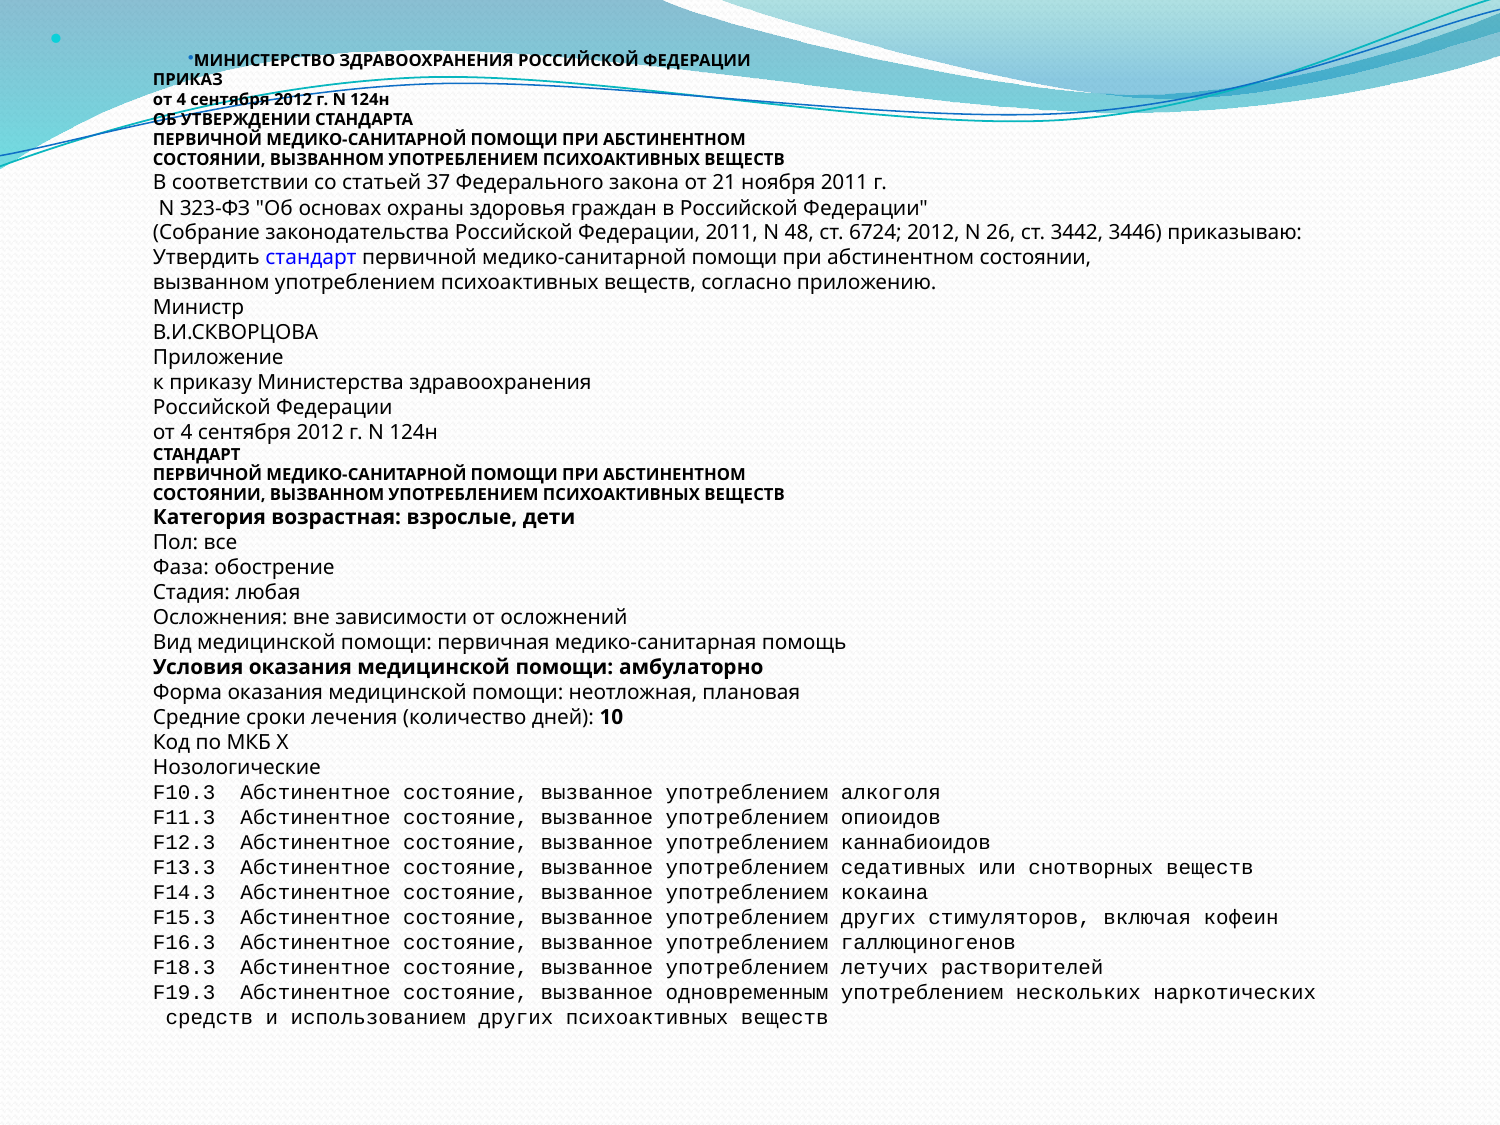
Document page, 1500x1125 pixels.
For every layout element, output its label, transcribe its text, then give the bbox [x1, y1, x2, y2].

list [34, 23, 1477, 1102]
text_box МИНИСТЕРСТВО ЗДРАВООХРАНЕНИЯ РОССИЙСКОЙ ФЕДЕРАЦИИ ПРИКАЗ от 4 сентября 2012 г. N 124н ОБ УТВЕРЖДЕНИИ СТАНДАРТА ПЕРВИЧНОЙ МЕДИКО-САНИТАРНОЙ ПОМОЩИ ПРИ АБСТИНЕНТНОМ СОСТОЯНИИ, ВЫЗВАННОМ УПОТРЕБЛЕНИЕМ ПСИХОАКТИВНЫХ ВЕЩЕСТВ В соответствии со статьей 37 Федерального закона от 21 ноября 2011 г. N 323-ФЗ "Об основах охраны здоровья граждан в Российской Федерации" (Собрание законодательства Российской Федерации, 2011, N 48, ст. 6724; 2012, N 26, ст. 3442, 3446) приказываю: Утвердить стандарт первичной медико-санитарной помощи при абстинентном состоянии, вызванном употреблением психоактивных веществ, согласно приложению. Министр В.И.СКВОРЦОВА Приложение к приказу Министерства здравоохранения Российской Федерации от 4 сентября 2012 г. N 124н СТАНДАРТ ПЕРВИЧНОЙ МЕДИКО-САНИТАРНОЙ ПОМОЩИ ПРИ АБСТИНЕНТНОМ СОСТОЯНИИ, ВЫЗВАННОМ УПОТРЕБЛЕНИЕМ ПСИХОАКТИВНЫХ ВЕЩЕСТВ Категория возрастная: взрослые, дети Пол: все Фаза: обострение Стадия: любая Осложнения: вне зависимости от осложнений Вид медицинской помощи: первичная медико-санитарная помощь Условия оказания медицинской помощи: амбулаторно Форма оказания медицинской помощи: неотложная, плановая Средние сроки лечения (количество дней): 10 Код по МКБ X Нозологические F10.3 Абстинентное состояние, вызванное употреблением алкоголя F11.3 Абстинентное состояние, вызванное употреблением опиоидов F12.3 Абстинентное состояние, вызванное употреблением каннабиоидов F13.3 Абстинентное состояние, вызванное употреблением седативных или снотворных веществ F14.3 Абстинентное состояние, вызванное употреблением кокаина F15.3 Абстинентное состояние, вызванное употреблением других стимуляторов, включая кофеин F16.3 Абстинентное состояние, вызванное употреблением галлюциногенов F18.3 Абстинентное состояние, вызванное употреблением летучих растворителей F19.3 Абстинентное состояние, вызванное одновременным употреблением нескольких наркотических средств и использованием других психоактивных веществ [81, 41, 1477, 1036]
